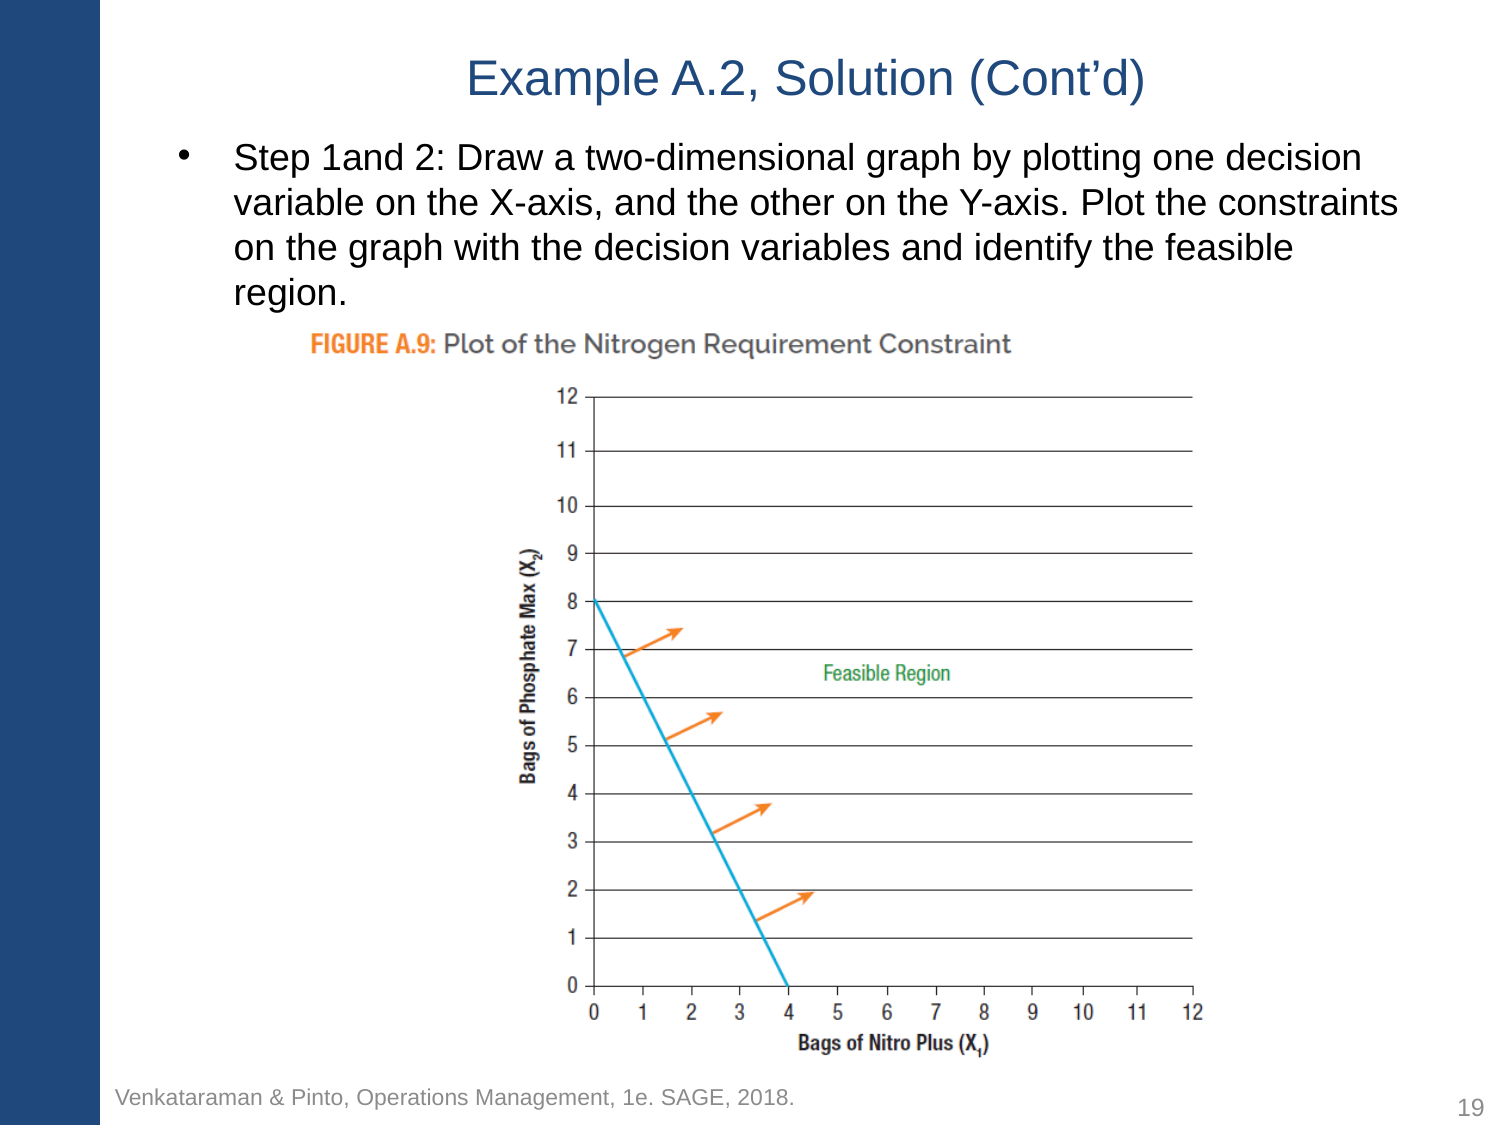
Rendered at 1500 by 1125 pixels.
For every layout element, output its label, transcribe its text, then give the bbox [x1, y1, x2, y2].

picture [299, 324, 1263, 1069]
list Step 1and 2: Draw a two-dimensional graph by plotting one decision variable on the X-axis, and the other on the Y-axis. Plot the constraints on the graph with the decision variables and identify the feasible region. [162, 125, 1425, 325]
title Example A.2, Solution (Cont’d) [174, 12, 1438, 138]
footer Venkataraman & Pinto, Operations Management, 1e. SAGE, 2018. [99, 1074, 825, 1125]
slide_number 19 [1425, 1087, 1500, 1125]
